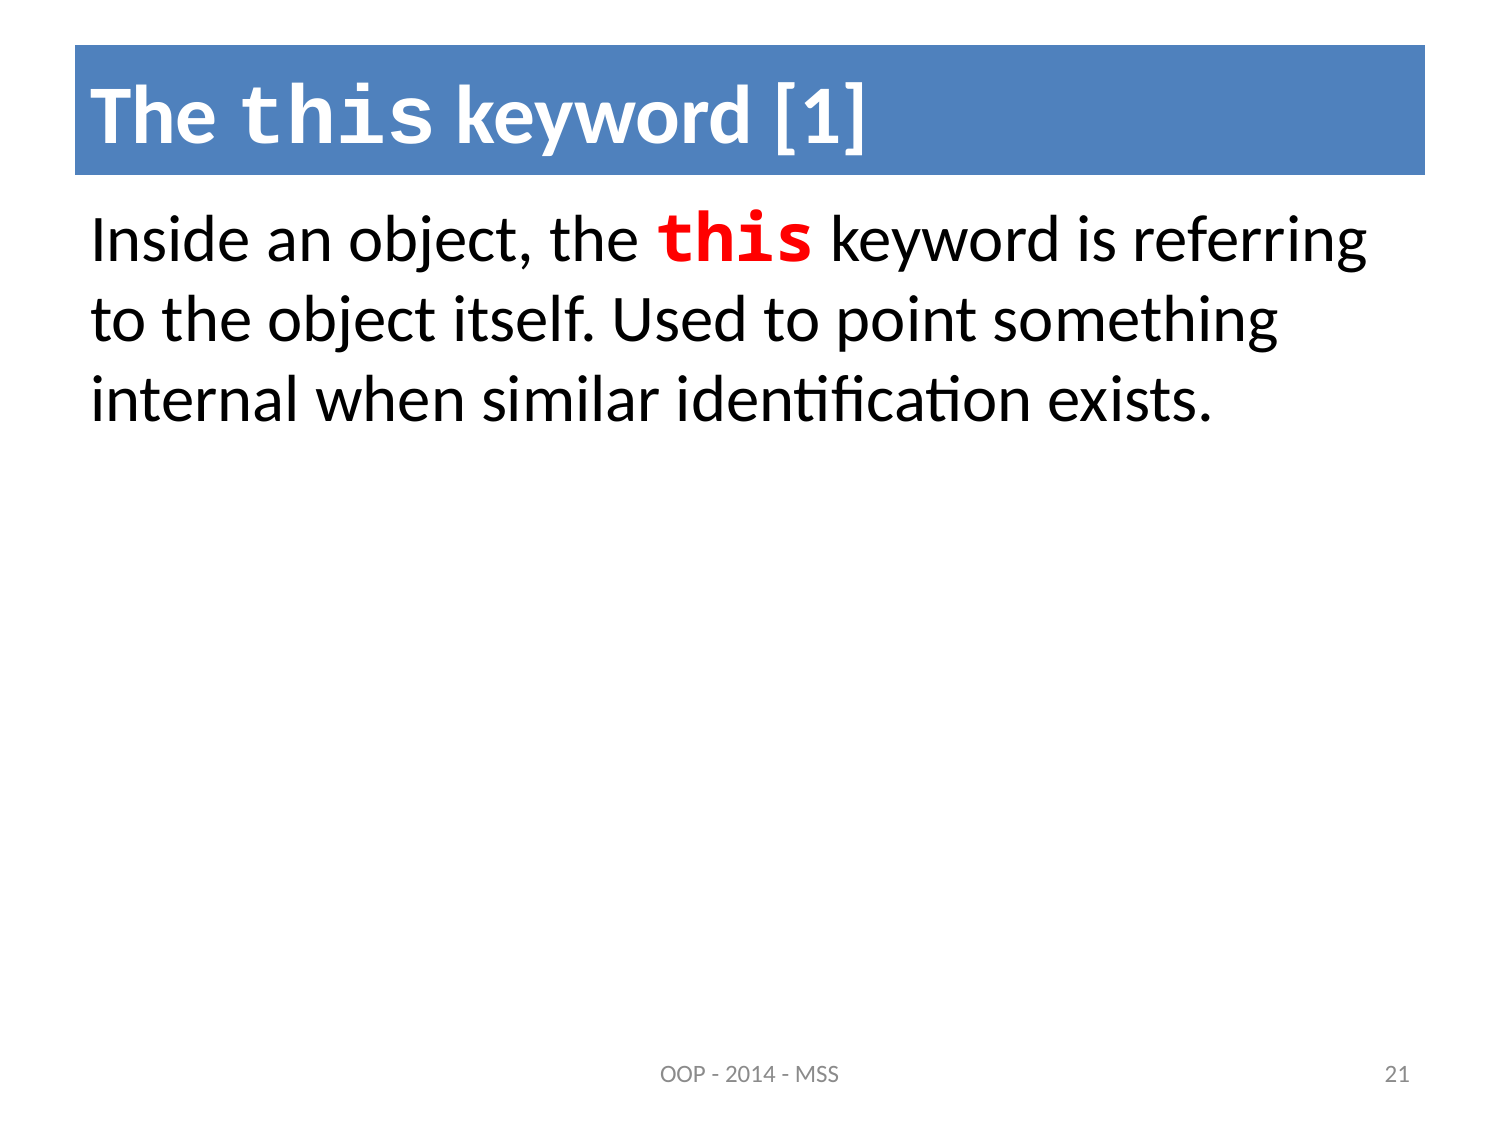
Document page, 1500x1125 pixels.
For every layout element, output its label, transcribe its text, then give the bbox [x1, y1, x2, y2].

footer OOP - 2014 - MSS [512, 1042, 988, 1103]
list Inside an object, the this keyword is referring to the object itself. Used to point something internal when similar identification exists. [75, 187, 1425, 1005]
slide_number 21 [1074, 1042, 1425, 1103]
title The this keyword [1] [75, 45, 1425, 175]
